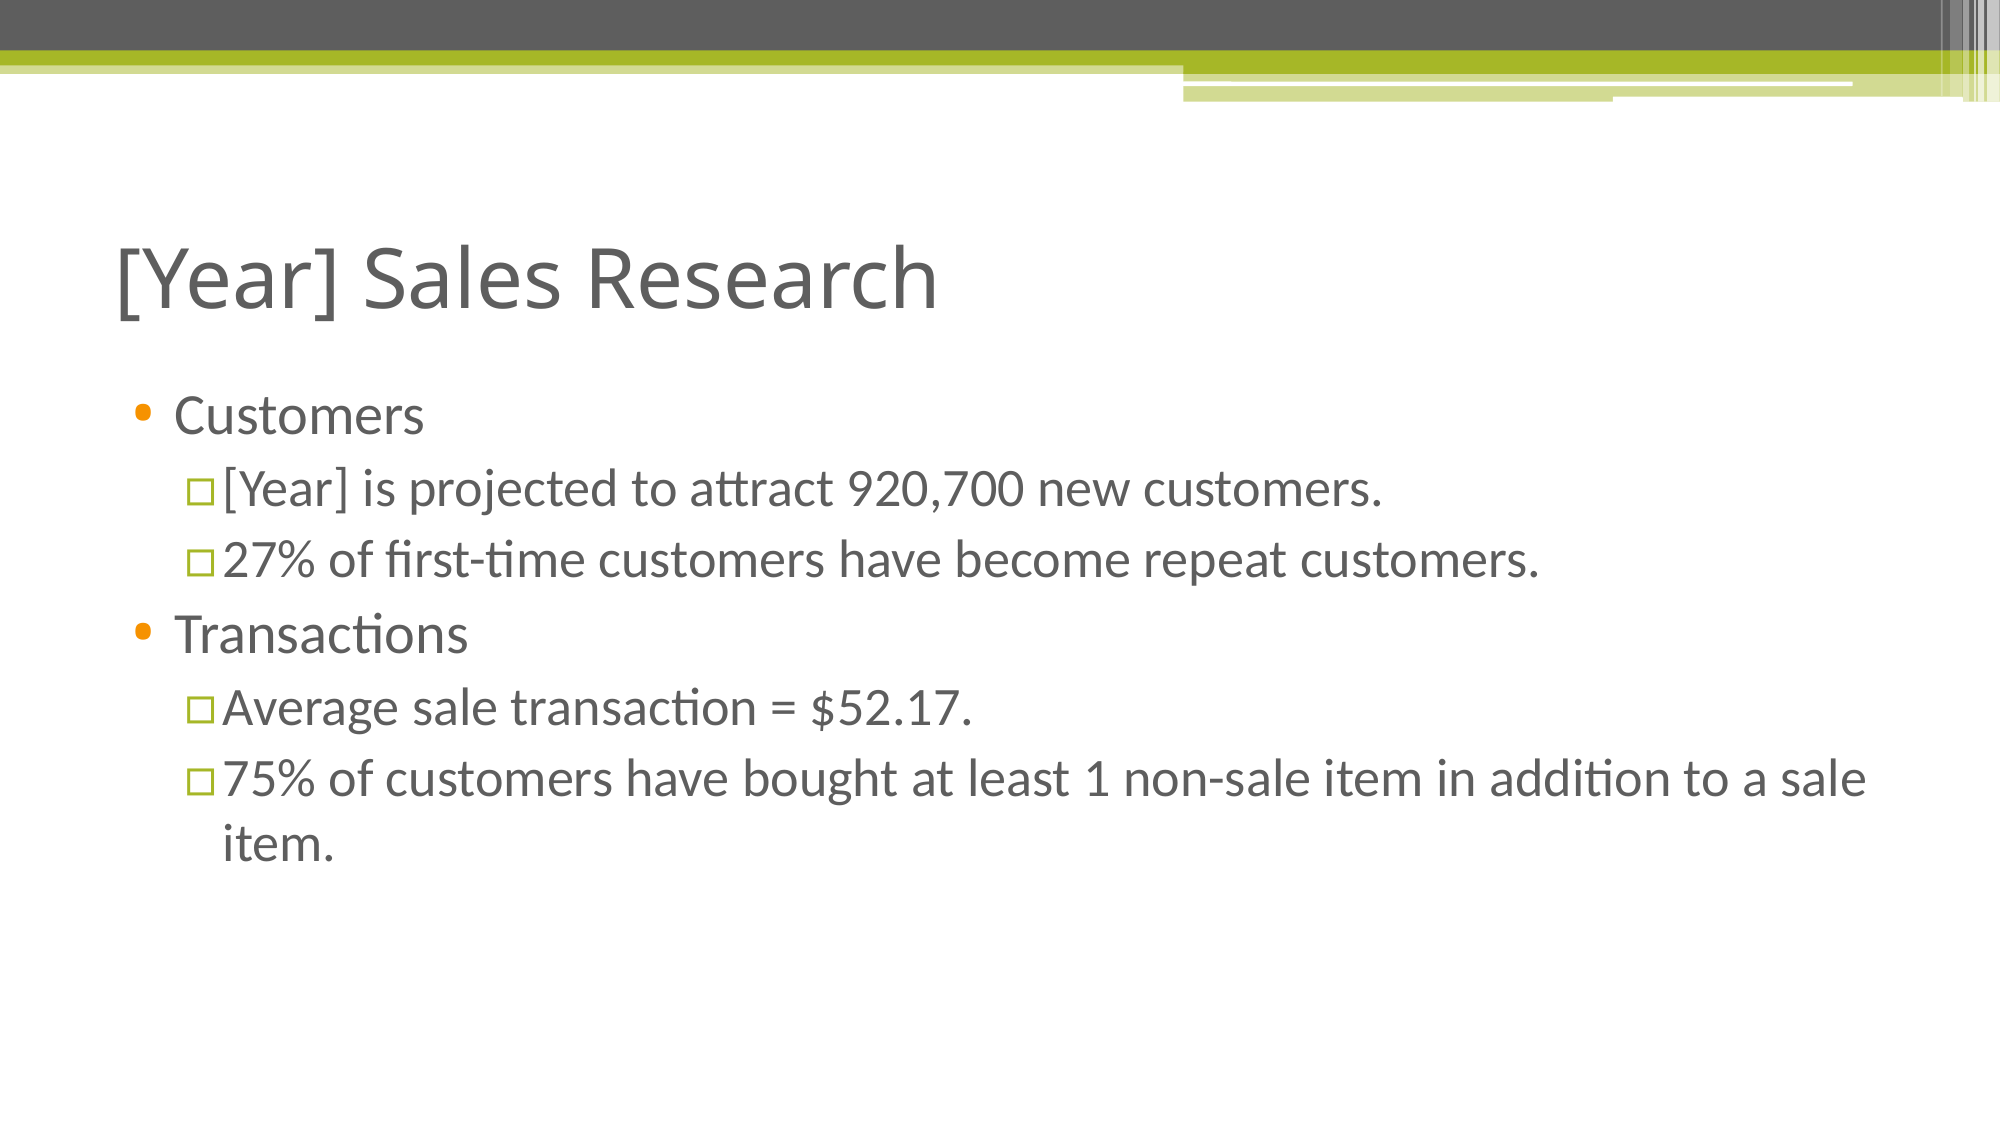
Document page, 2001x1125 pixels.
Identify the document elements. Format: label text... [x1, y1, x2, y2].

list Customers [Year] is projected to attract 920,700 new customers. 27% of first-time customers have become repeat customers. Transactions Average sale transaction = $52.17. 75% of customers have bought at least 1 non-sale item in addition to a sale item. [99, 368, 1900, 1079]
title [Year] Sales Research [99, 187, 1900, 363]
